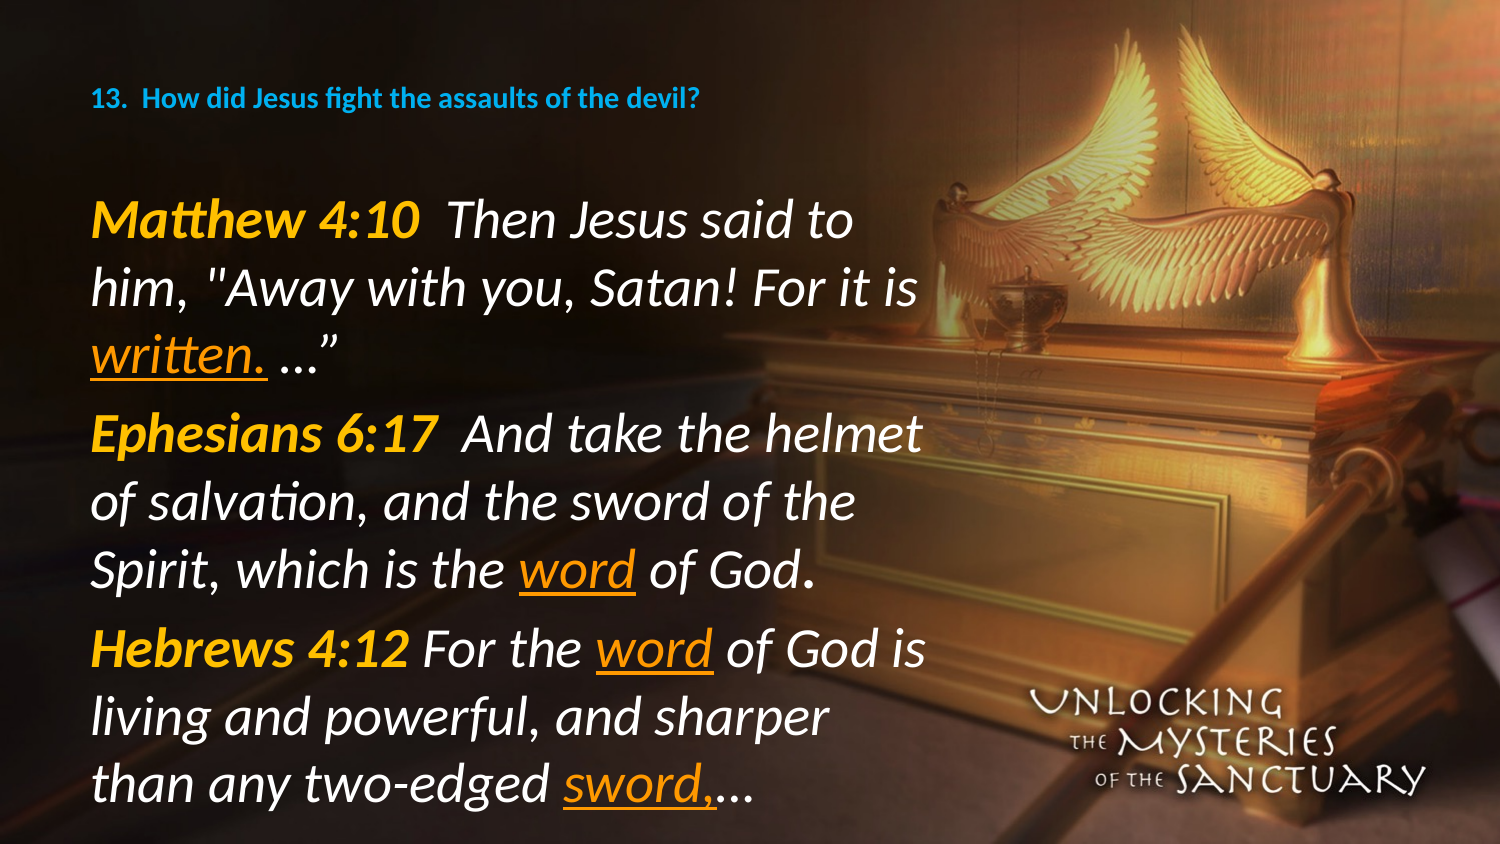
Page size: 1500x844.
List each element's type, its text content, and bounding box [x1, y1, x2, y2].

picture [0, 0, 1500, 844]
title 13. How did Jesus fight the assaults of the devil? [75, 33, 1425, 175]
list Matthew 4:10 Then Jesus said to him, "Away with you, Satan! For it is written. …” Ephesians 6:17 And take the helmet of salvation, and the sword of the Spirit, which is the word of God. Hebrews 4:12 For the word of God is living and powerful, and sharper than any two-edged sword,… [75, 174, 946, 844]
